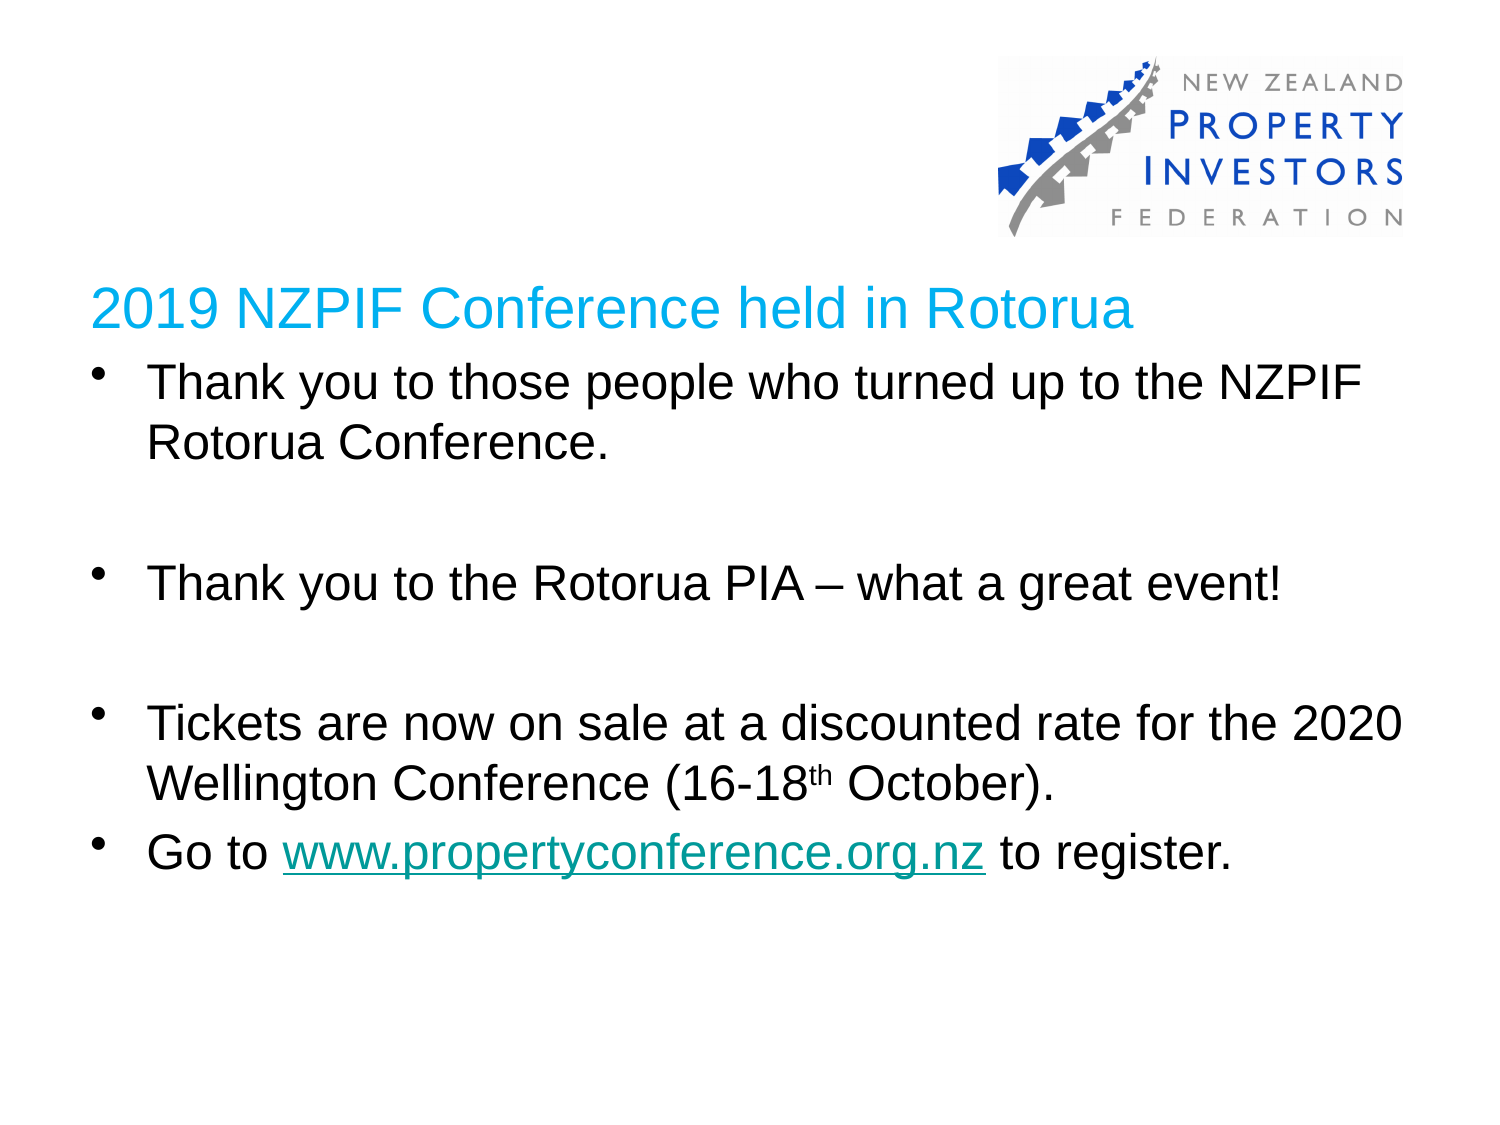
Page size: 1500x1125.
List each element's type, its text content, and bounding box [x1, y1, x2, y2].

list 2019 NZPIF Conference held in Rotorua Thank you to those people who turned up to the NZPIF Rotorua Conference. Thank you to the Rotorua PIA – what a great event! Tickets are now on sale at a discounted rate for the 2020 Wellington Conference (16-18th October). Go to www.propertyconference.org.nz to register. [74, 262, 1426, 1006]
picture [997, 56, 1403, 237]
